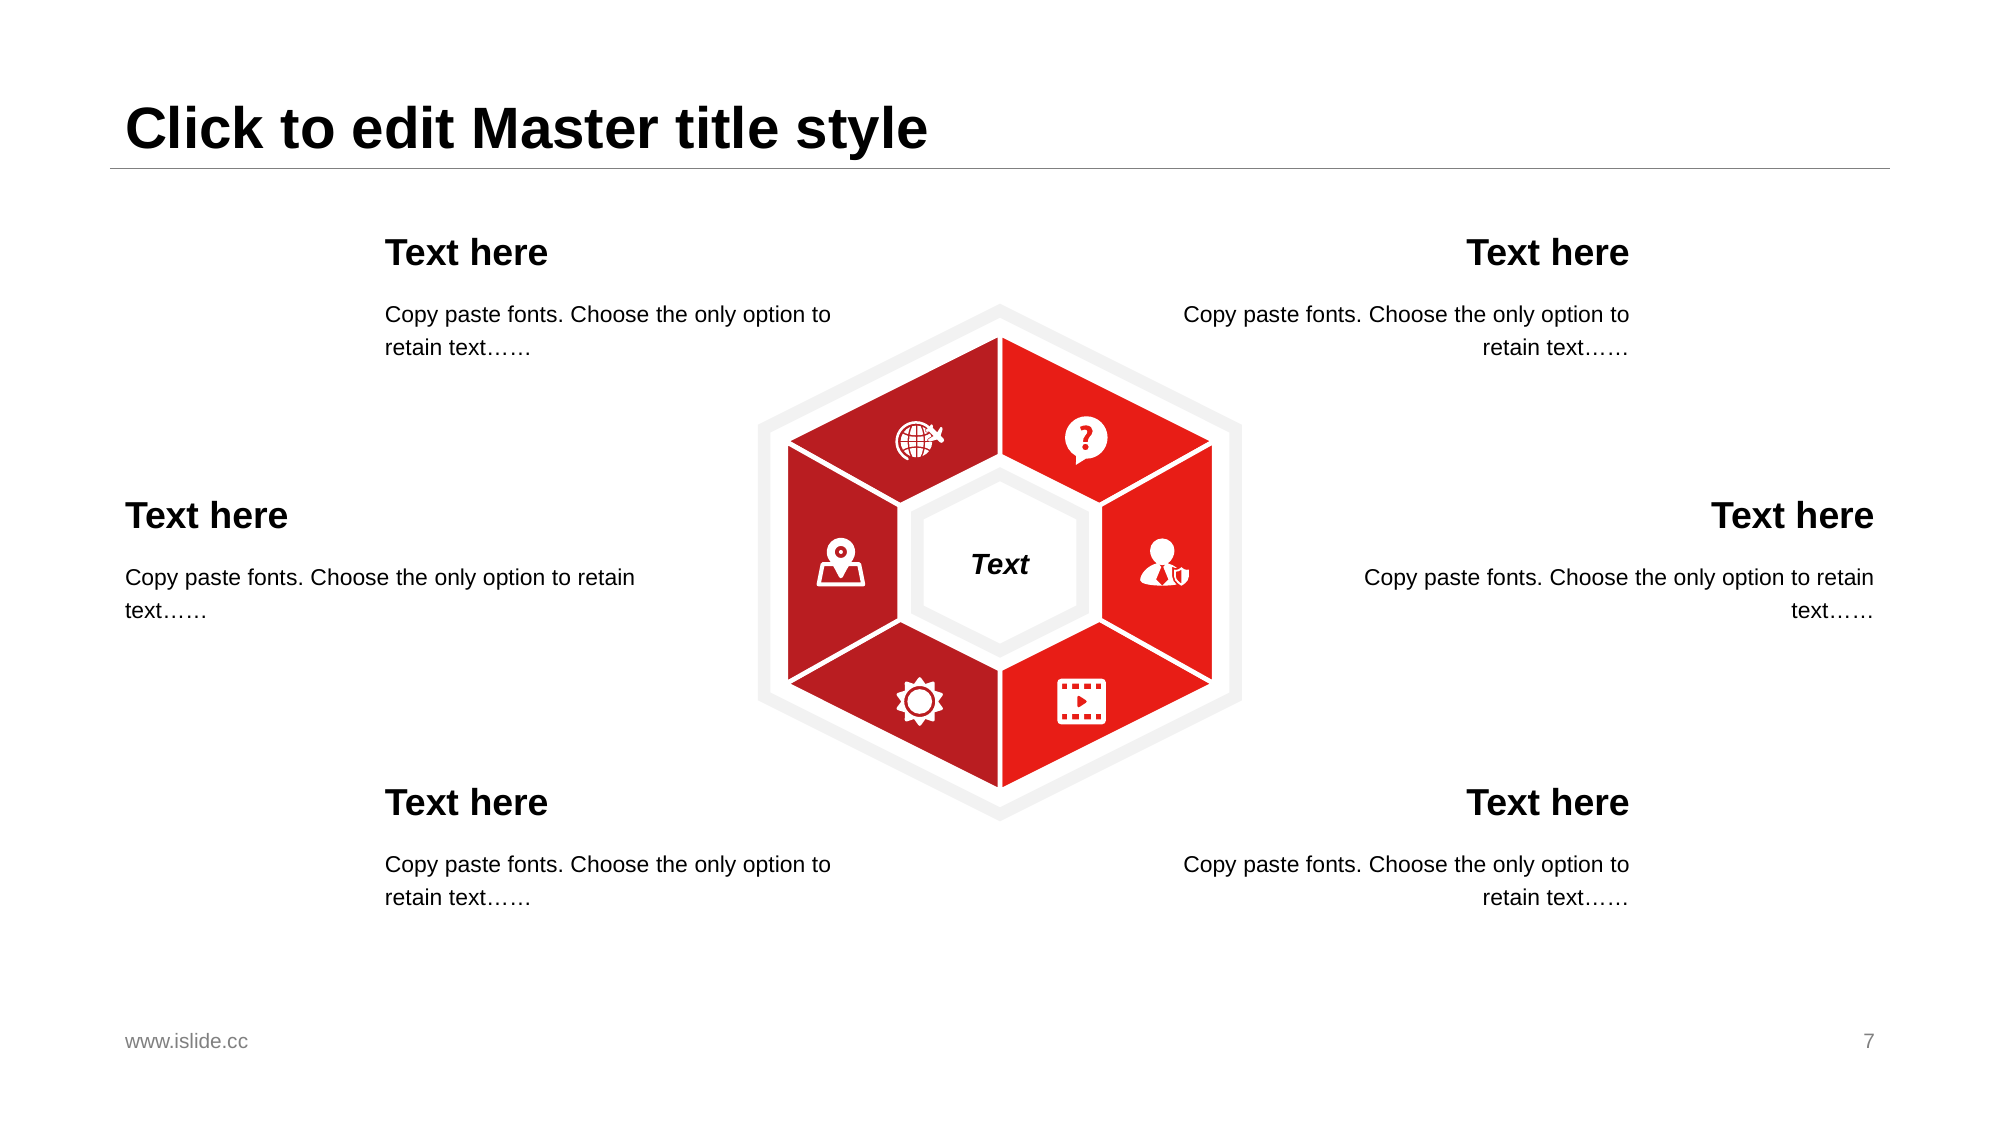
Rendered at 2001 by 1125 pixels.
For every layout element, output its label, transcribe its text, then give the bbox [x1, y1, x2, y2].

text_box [109, 214, 1890, 934]
slide_number 7 [1412, 1023, 1890, 1058]
title Click to edit Master title style [109, 0, 1890, 169]
footer www.islide.cc [109, 1023, 790, 1058]
